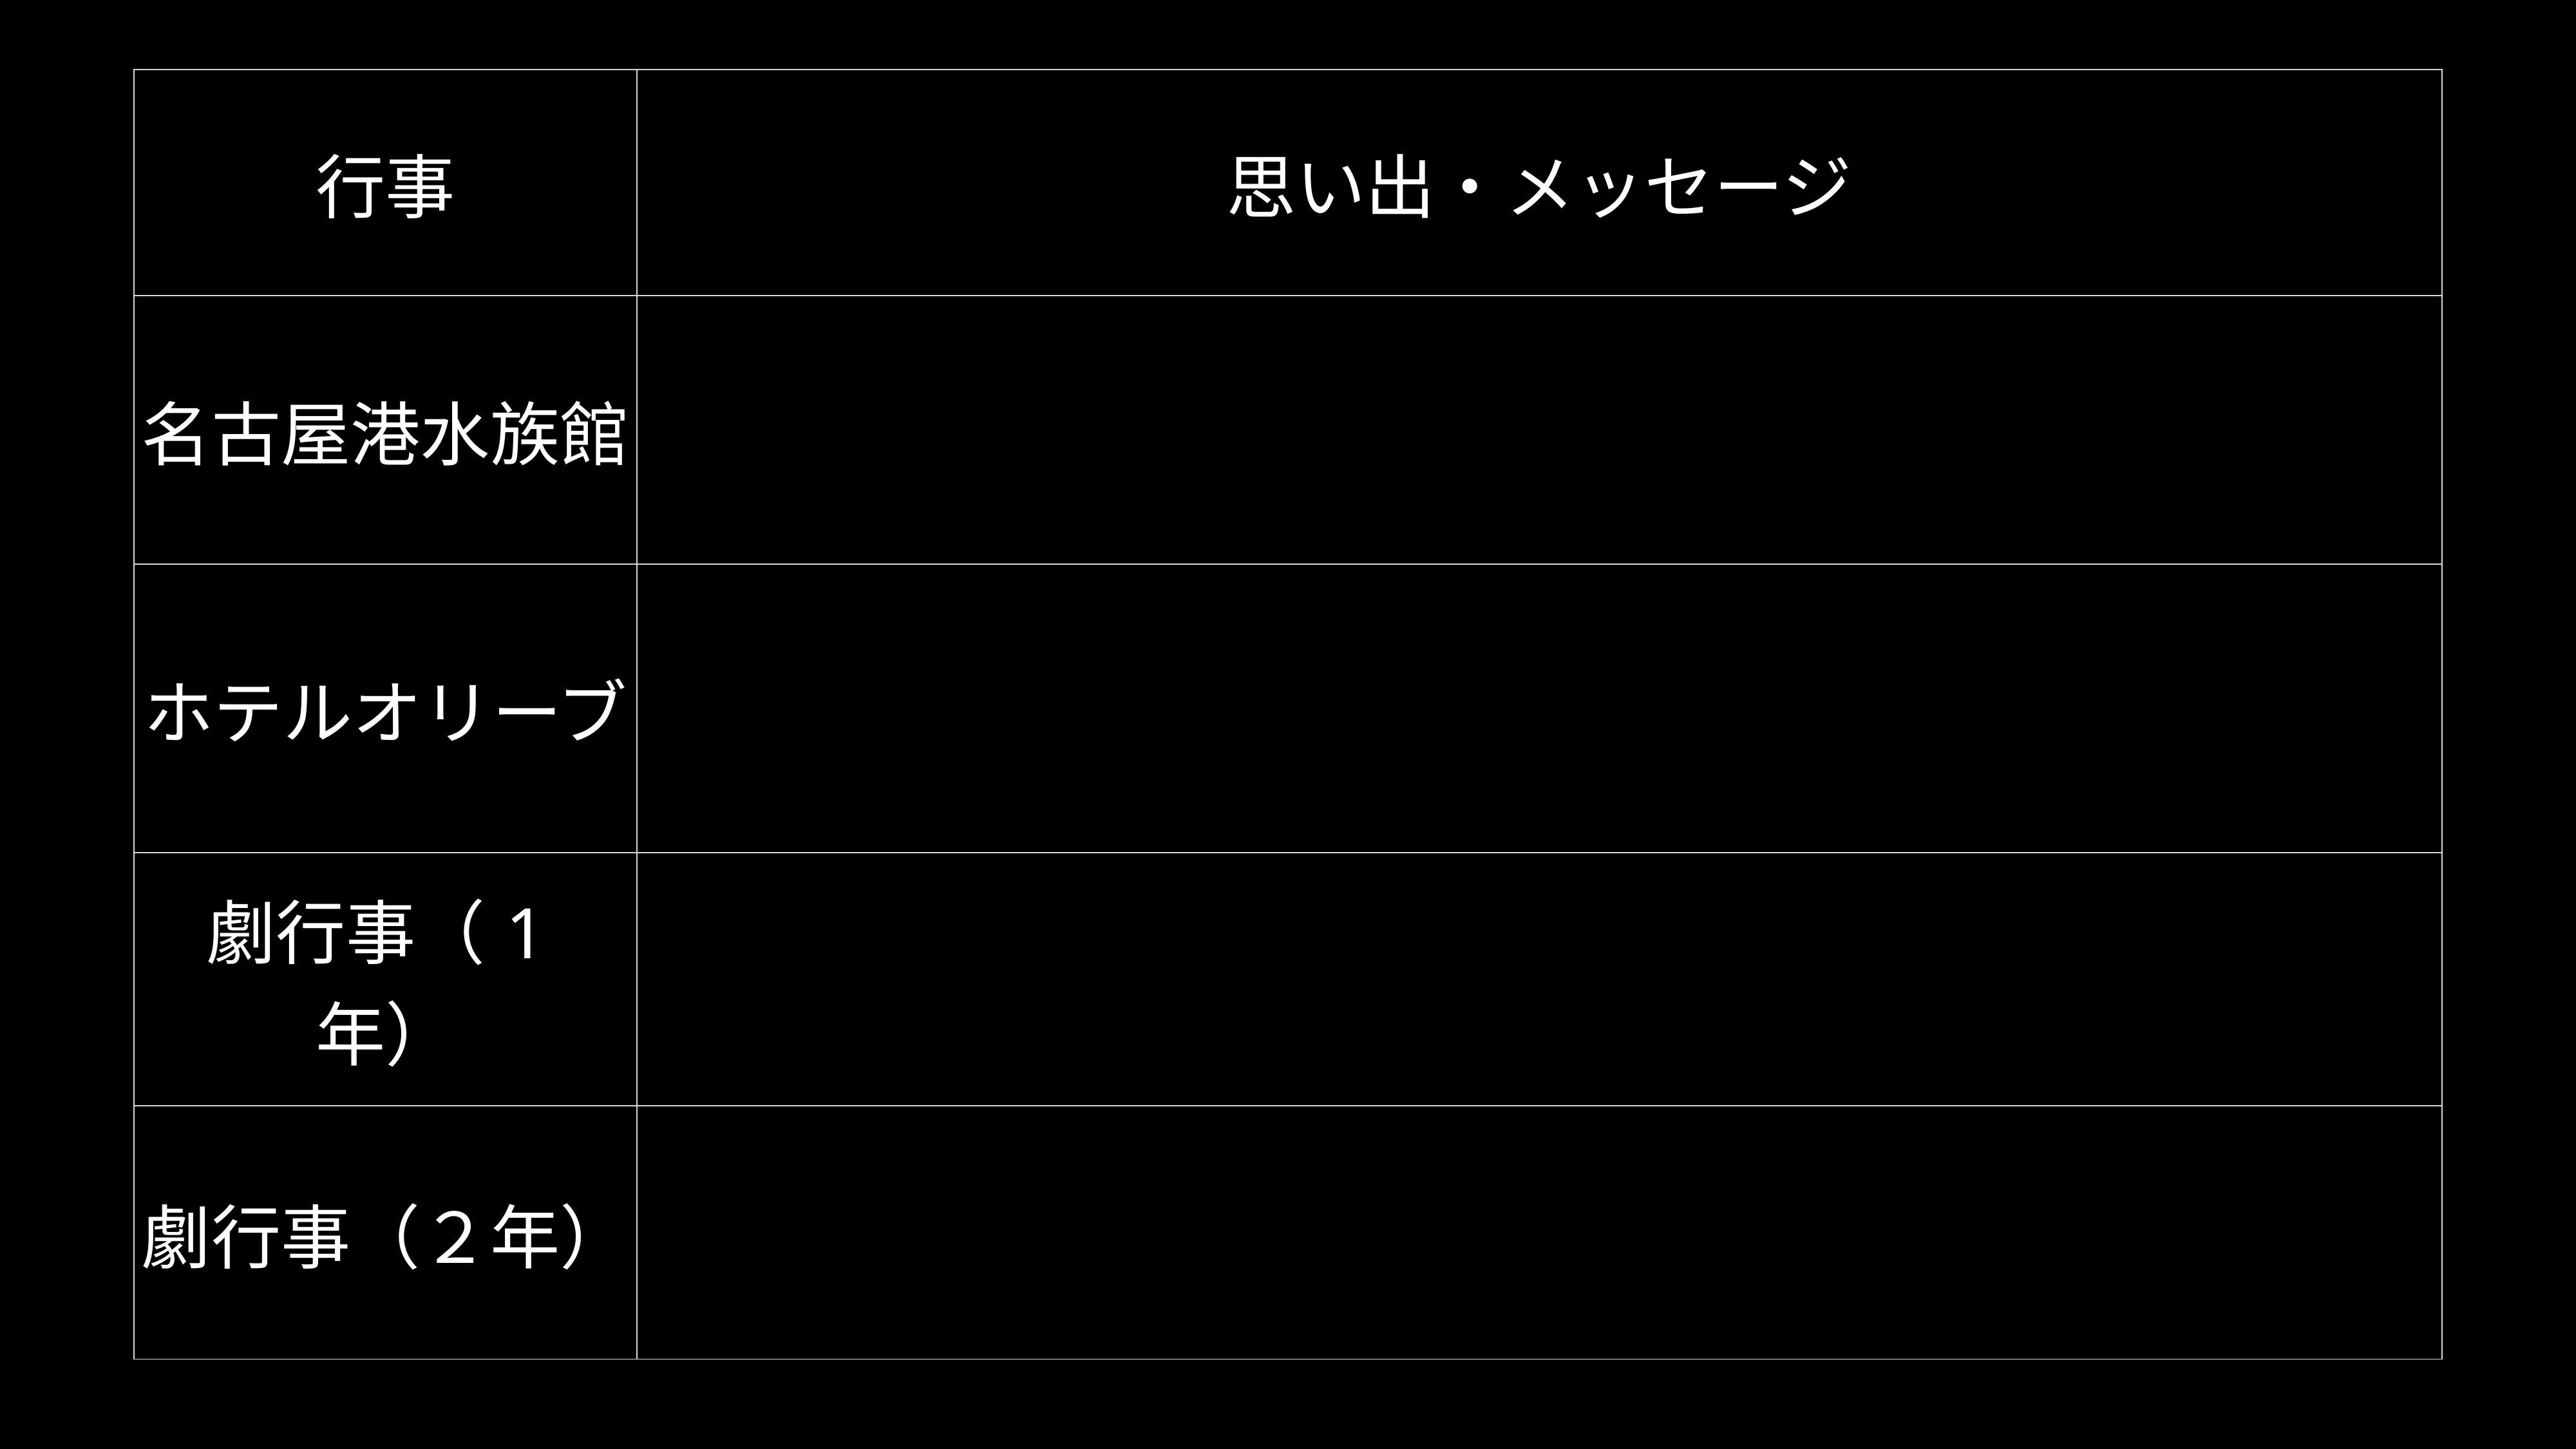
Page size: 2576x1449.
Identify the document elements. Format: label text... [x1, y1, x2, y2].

table_header 思い出・メッセージ [638, 70, 2441, 295]
table_cell [638, 1106, 2441, 1359]
table_header 行事 [135, 70, 636, 295]
table_cell ホテルオリーブ [135, 565, 636, 852]
table_cell 劇行事（２年） [135, 1106, 636, 1359]
table_cell [638, 296, 2441, 564]
table_cell [638, 853, 2441, 1105]
table_cell 名古屋港水族館 [135, 296, 636, 564]
table_cell 劇行事（1年） [135, 853, 636, 1105]
table_cell [638, 565, 2441, 852]
